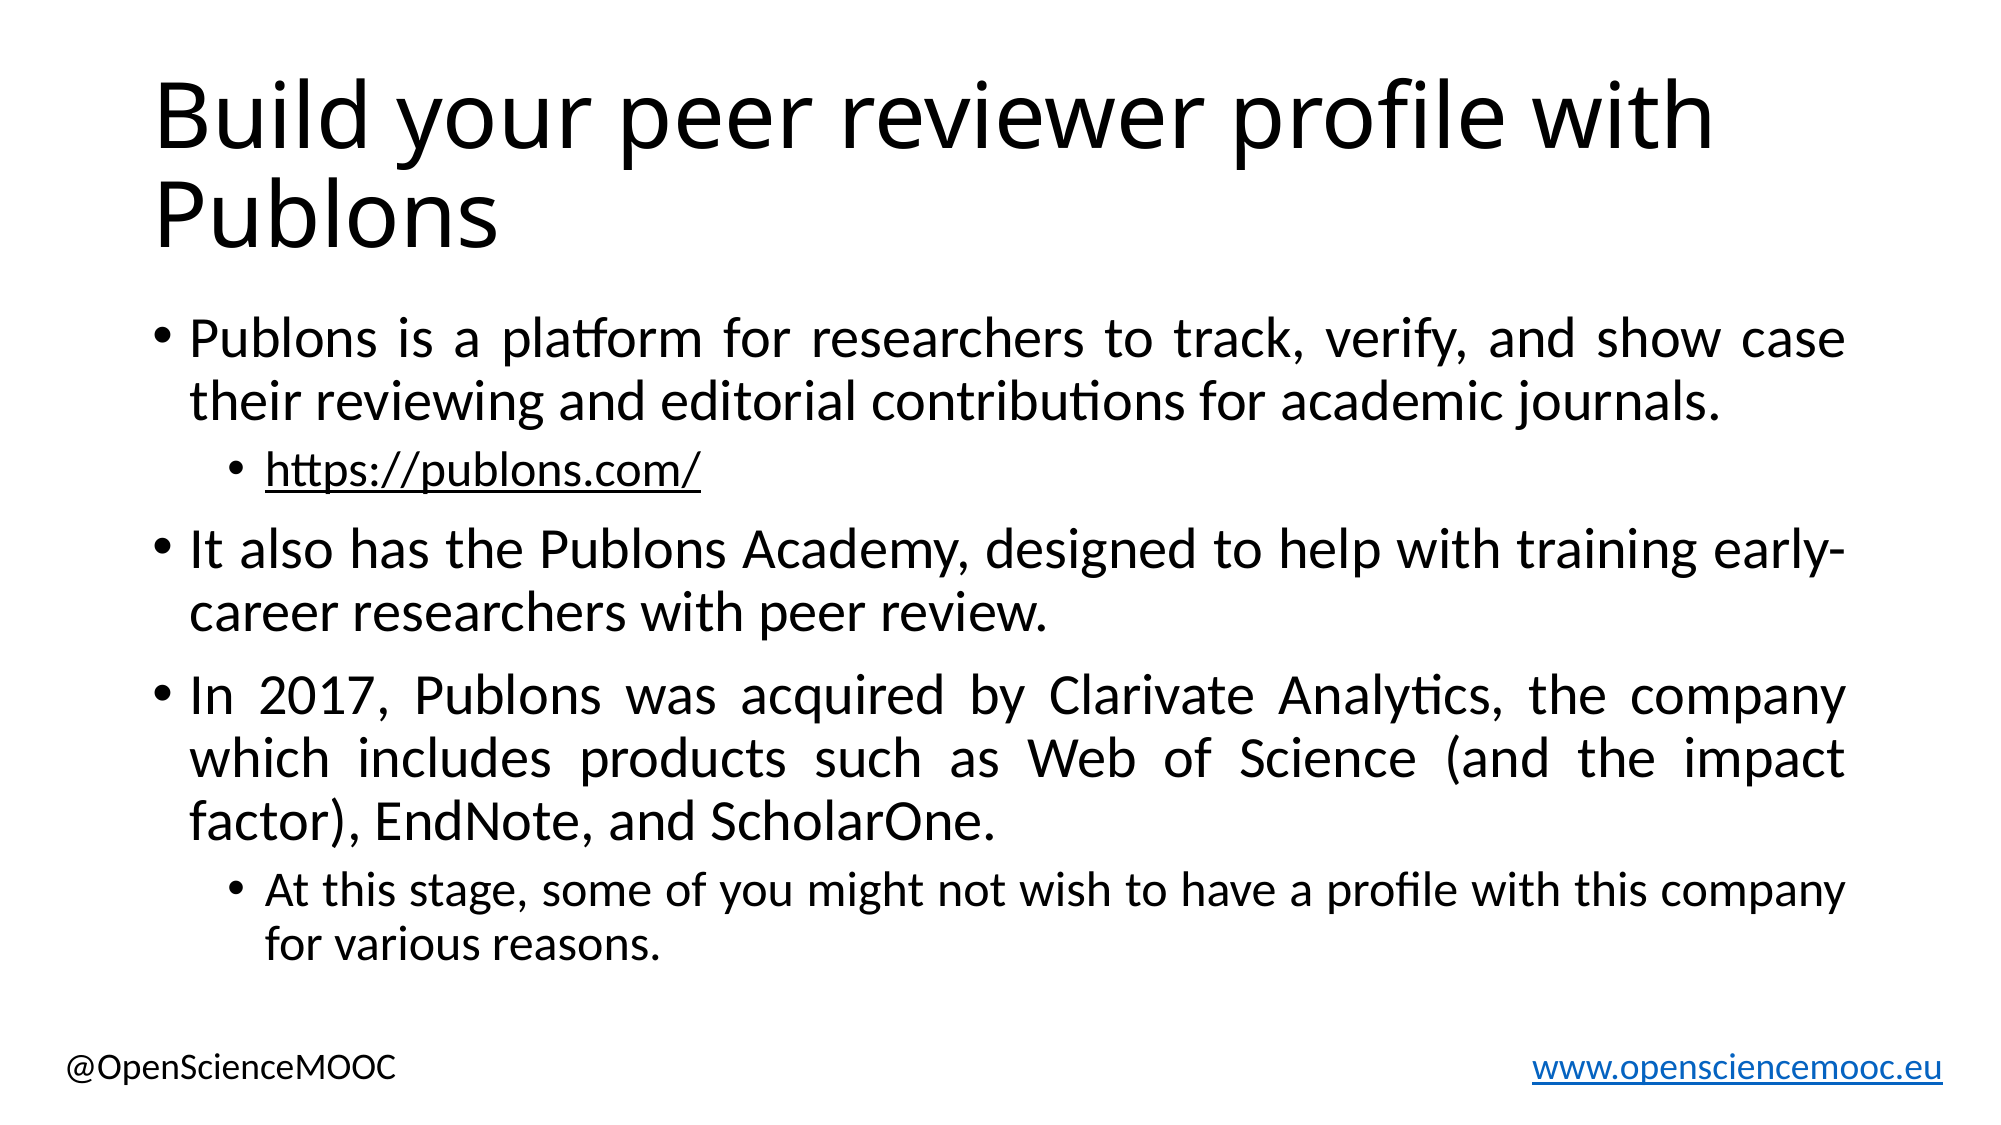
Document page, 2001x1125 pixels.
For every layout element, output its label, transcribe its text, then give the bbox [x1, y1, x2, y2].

list Publons is a platform for researchers to track, verify, and show case their reviewing and editorial contributions for academic journals. https://publons.com/ It also has the Publons Academy, designed to help with training early-career researchers with peer review. In 2017, Publons was acquired by Clarivate Analytics, the company which includes products such as Web of Science (and the impact factor), EndNote, and ScholarOne. At this stage, some of you might not wish to have a profile with this company for various reasons. [137, 299, 1863, 1014]
text_box www.opensciencemooc.eu [1517, 1034, 1959, 1095]
text_box @OpenScienceMOOC [49, 1034, 412, 1095]
title Build your peer reviewer profile with Publons [137, 59, 1863, 278]
